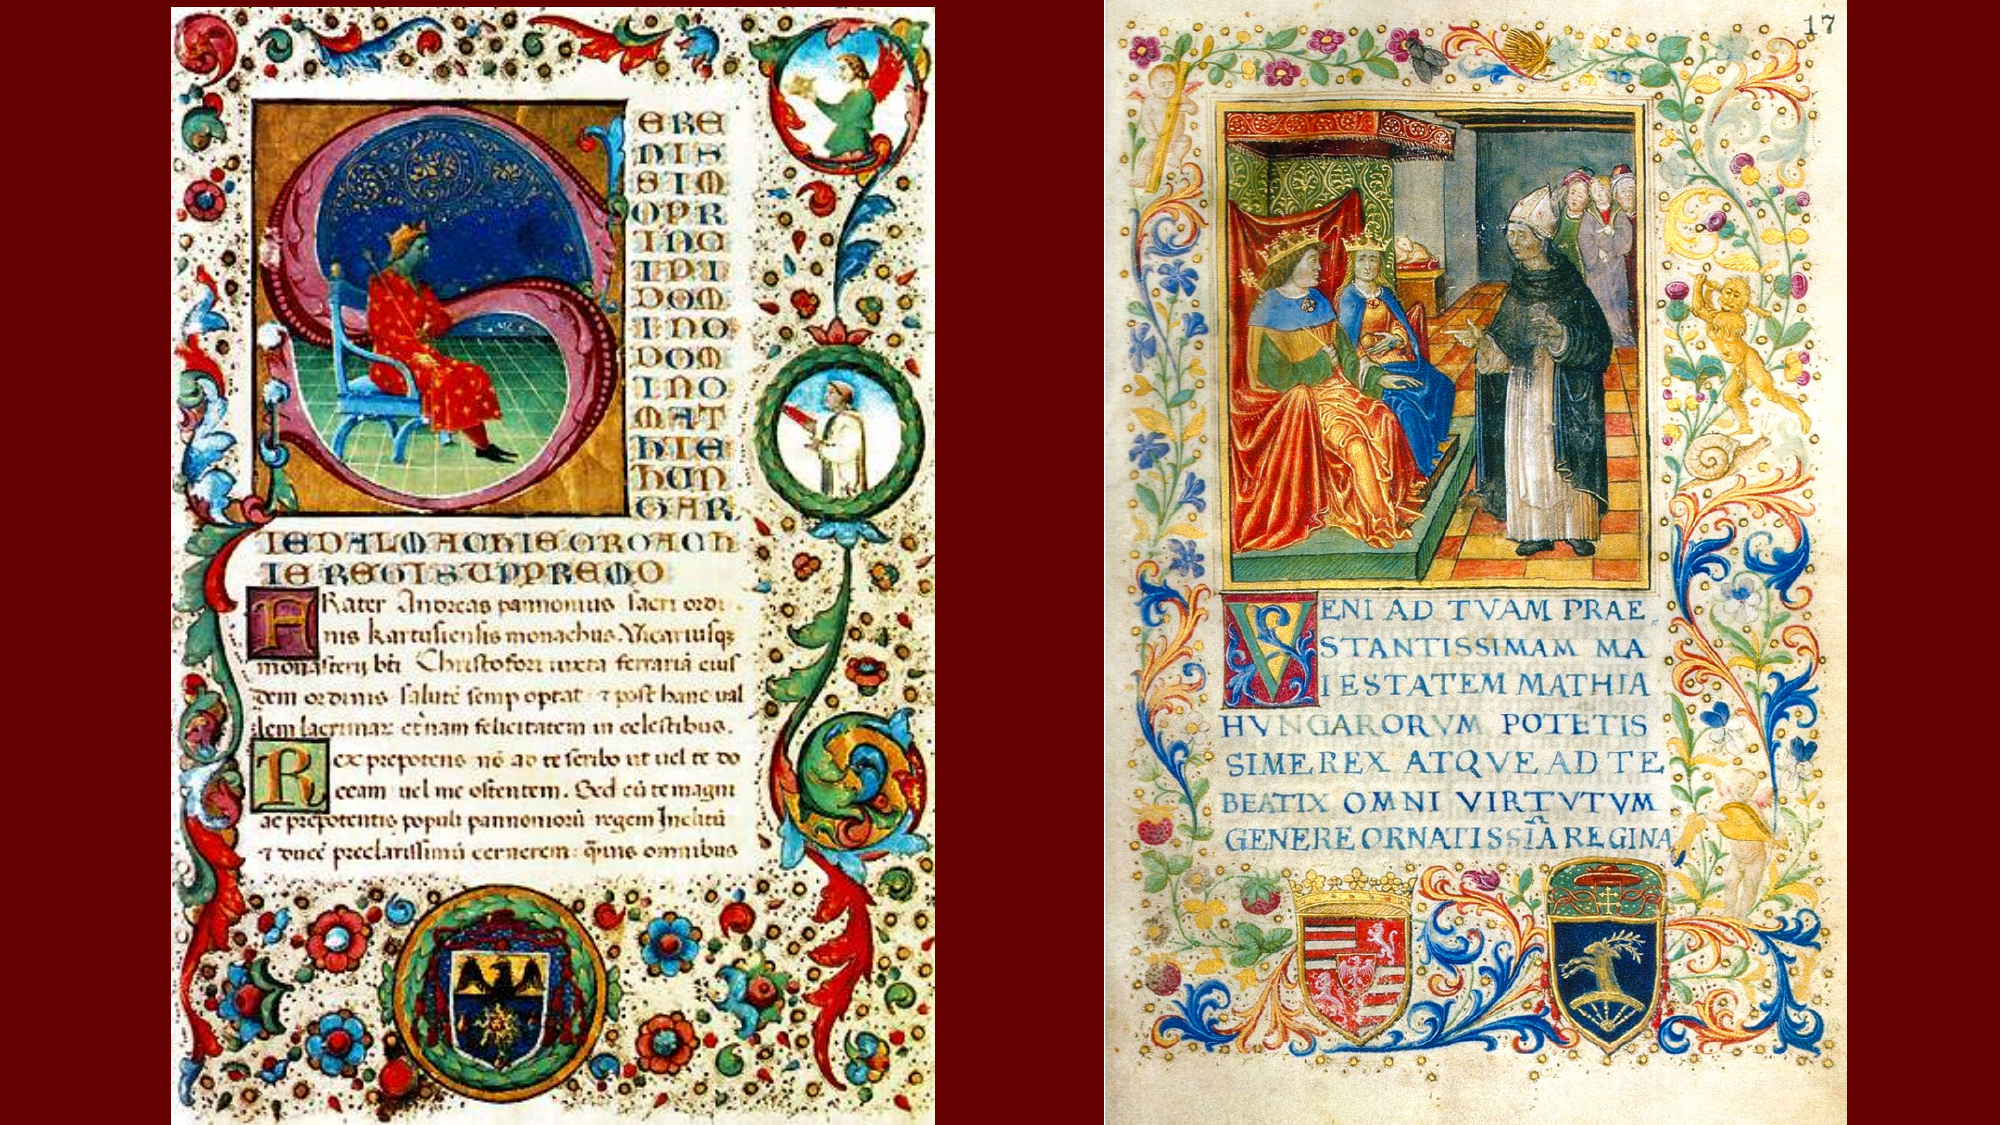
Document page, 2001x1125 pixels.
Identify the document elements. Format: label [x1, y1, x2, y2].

picture [171, 7, 935, 1125]
picture [1104, 0, 1847, 1125]
